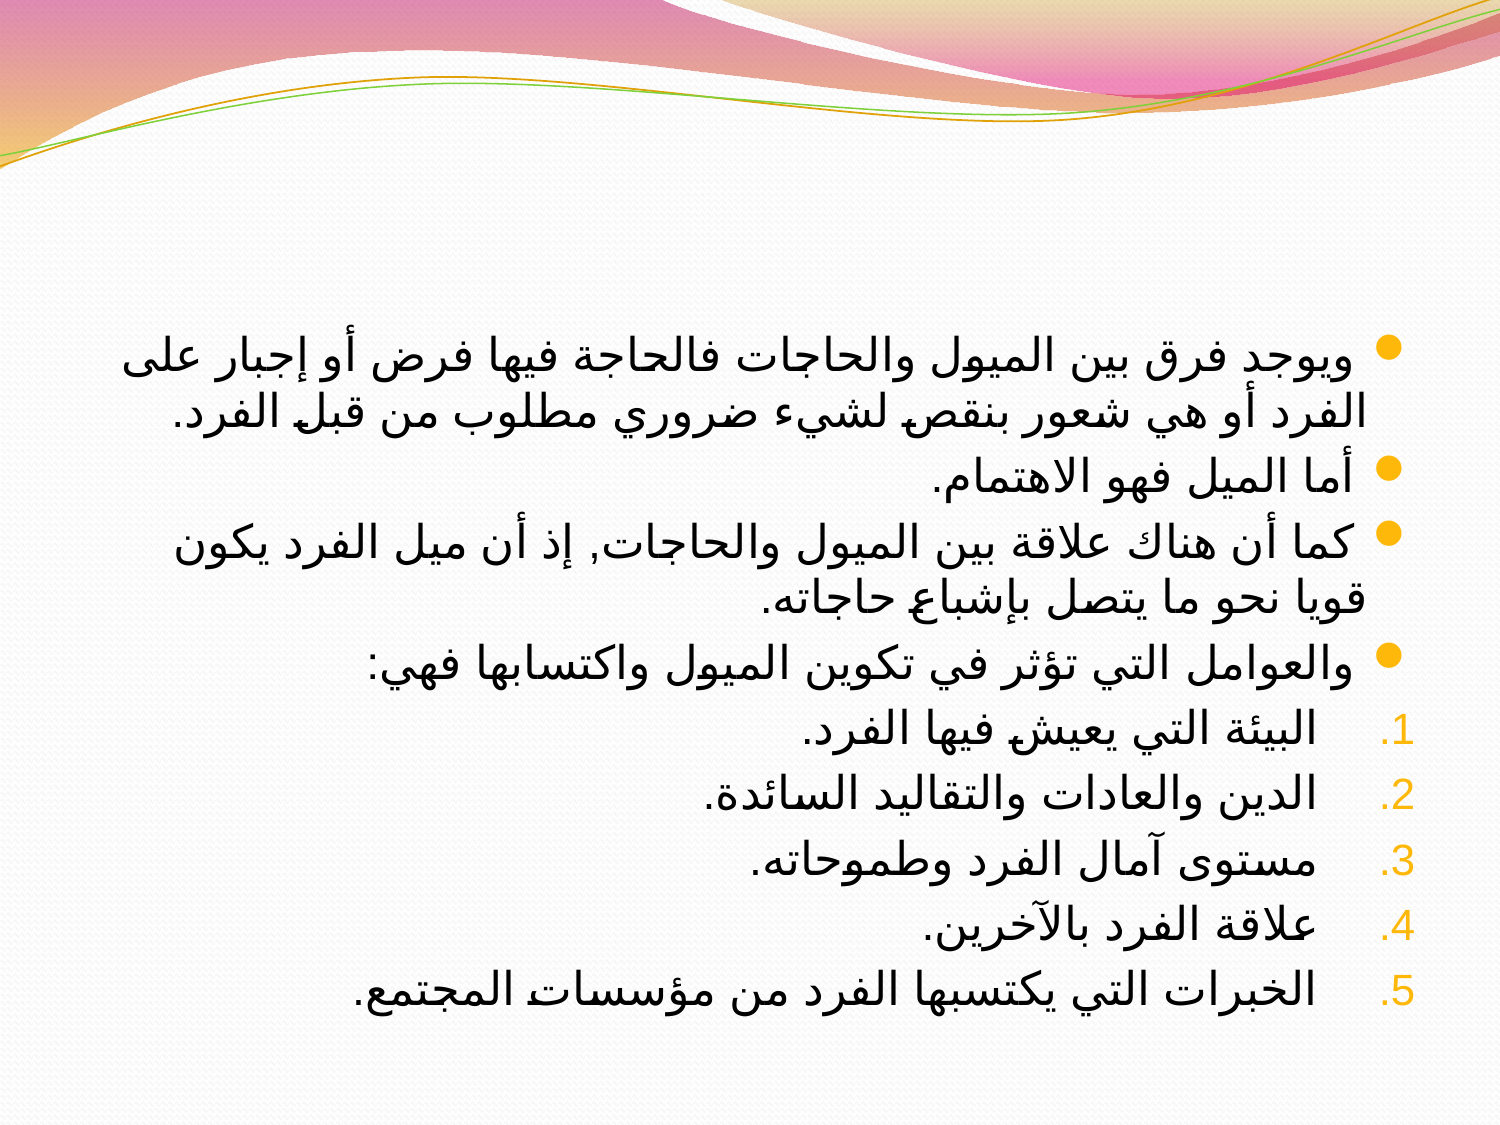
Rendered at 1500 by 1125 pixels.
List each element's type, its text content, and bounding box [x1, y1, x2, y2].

list ويوجد فرق بين الميول والحاجات فالحاجة فيها فرض أو إجبار على الفرد أو هي شعور بنقص لشيء ضروري مطلوب من قبل الفرد. أما الميل فهو الاهتمام. كما أن هناك علاقة بين الميول والحاجات, إذ أن ميل الفرد يكون قويا نحو ما يتصل بإشباع حاجاته. والعوامل التي تؤثر في تكوين الميول واكتسابها فهي: البيئة التي يعيش فيها الفرد. الدين والعادات والتقاليد السائدة. مستوى آمال الفرد وطموحاته. علاقة الفرد بالآخرين. الخبرات التي يكتسبها الفرد من مؤسسات المجتمع. [74, 317, 1426, 1038]
